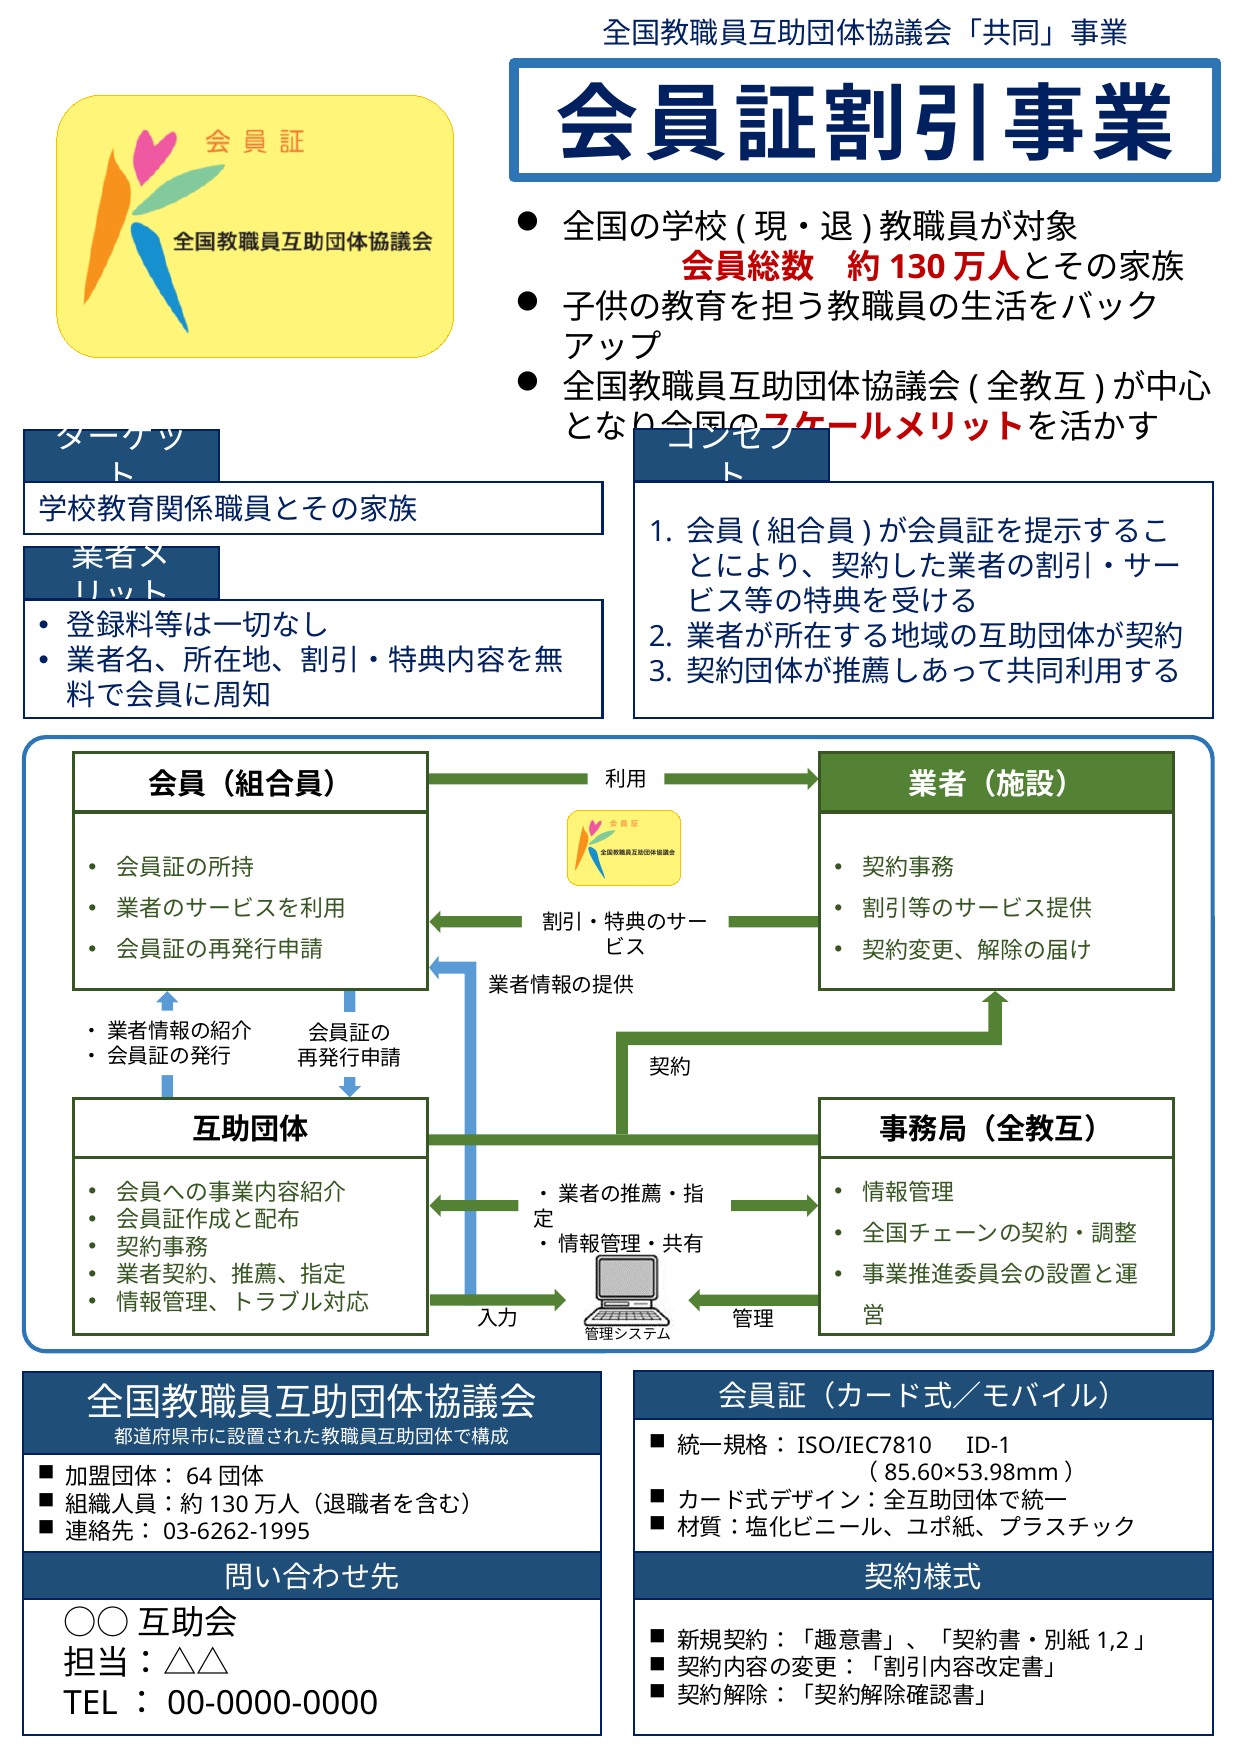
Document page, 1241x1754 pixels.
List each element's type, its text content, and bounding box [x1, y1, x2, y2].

picture [567, 810, 681, 885]
picture [56, 95, 454, 357]
picture [565, 1244, 684, 1335]
text_box ○○互助会 担当：△△ TEL：00-0000-0000 [48, 1594, 570, 1729]
